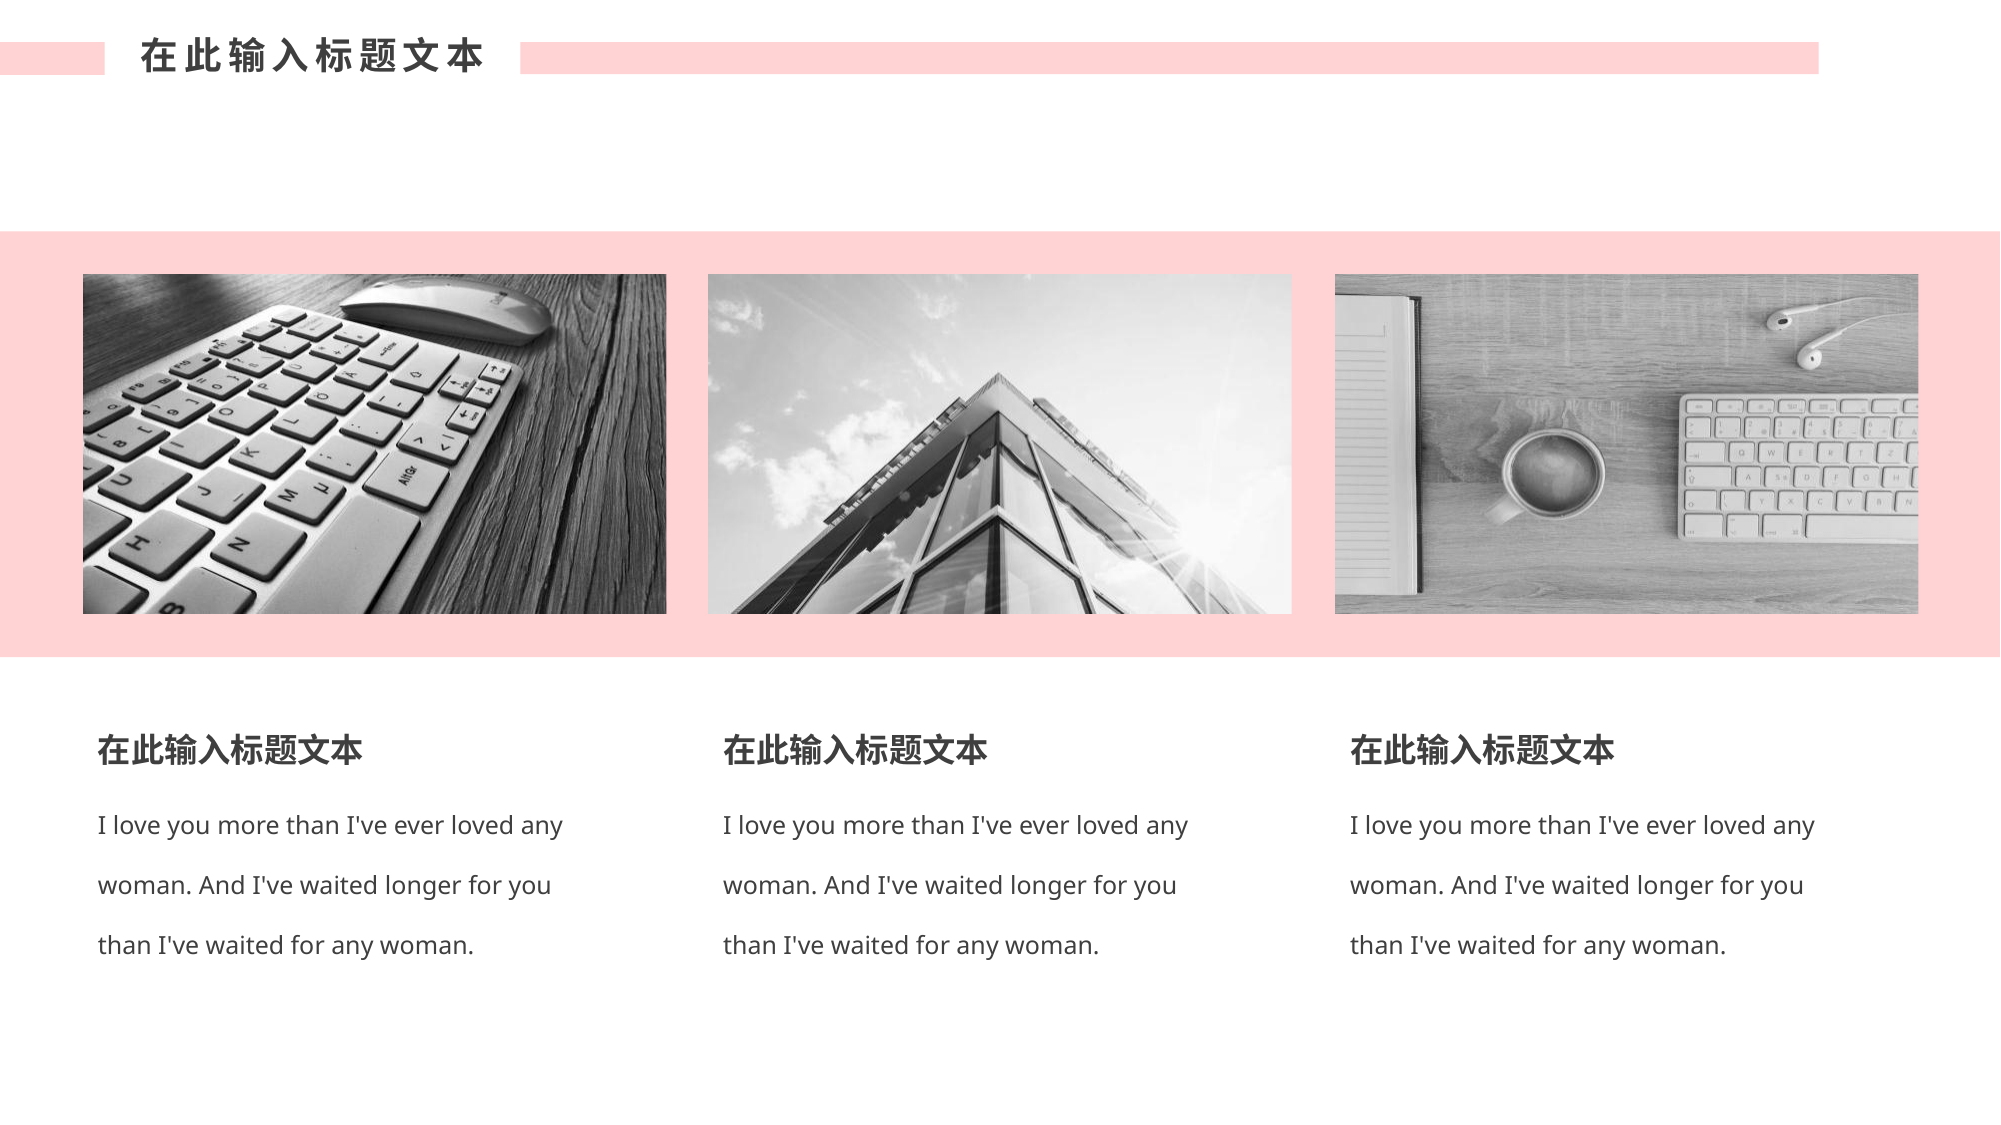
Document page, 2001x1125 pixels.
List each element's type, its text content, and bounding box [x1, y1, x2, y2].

text_box [706, 273, 1294, 616]
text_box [82, 721, 613, 961]
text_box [1334, 721, 1865, 961]
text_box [708, 721, 1239, 961]
text_box · [0, 229, 2000, 659]
text_box [1333, 273, 1921, 616]
text_box [81, 273, 668, 616]
